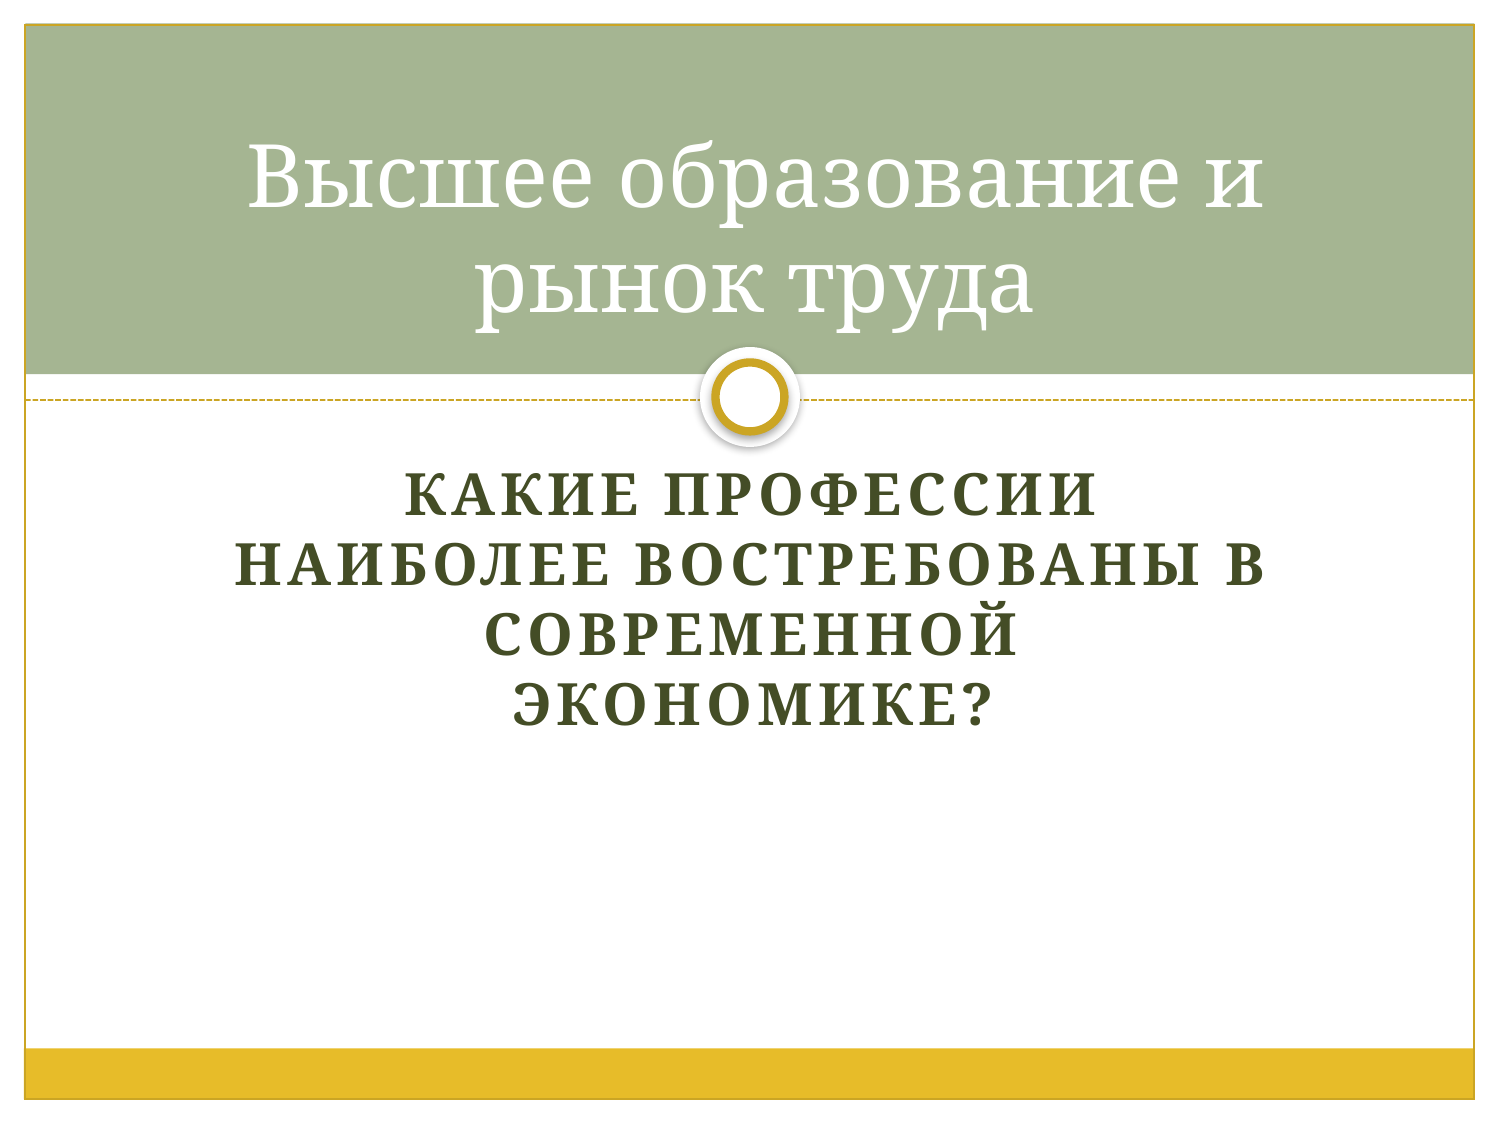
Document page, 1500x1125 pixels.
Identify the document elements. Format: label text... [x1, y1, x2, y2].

title Высшее образование и рынок труда [118, 87, 1394, 338]
list Какие профессии наиболее востребованы в современной экономике? [218, 450, 1288, 894]
